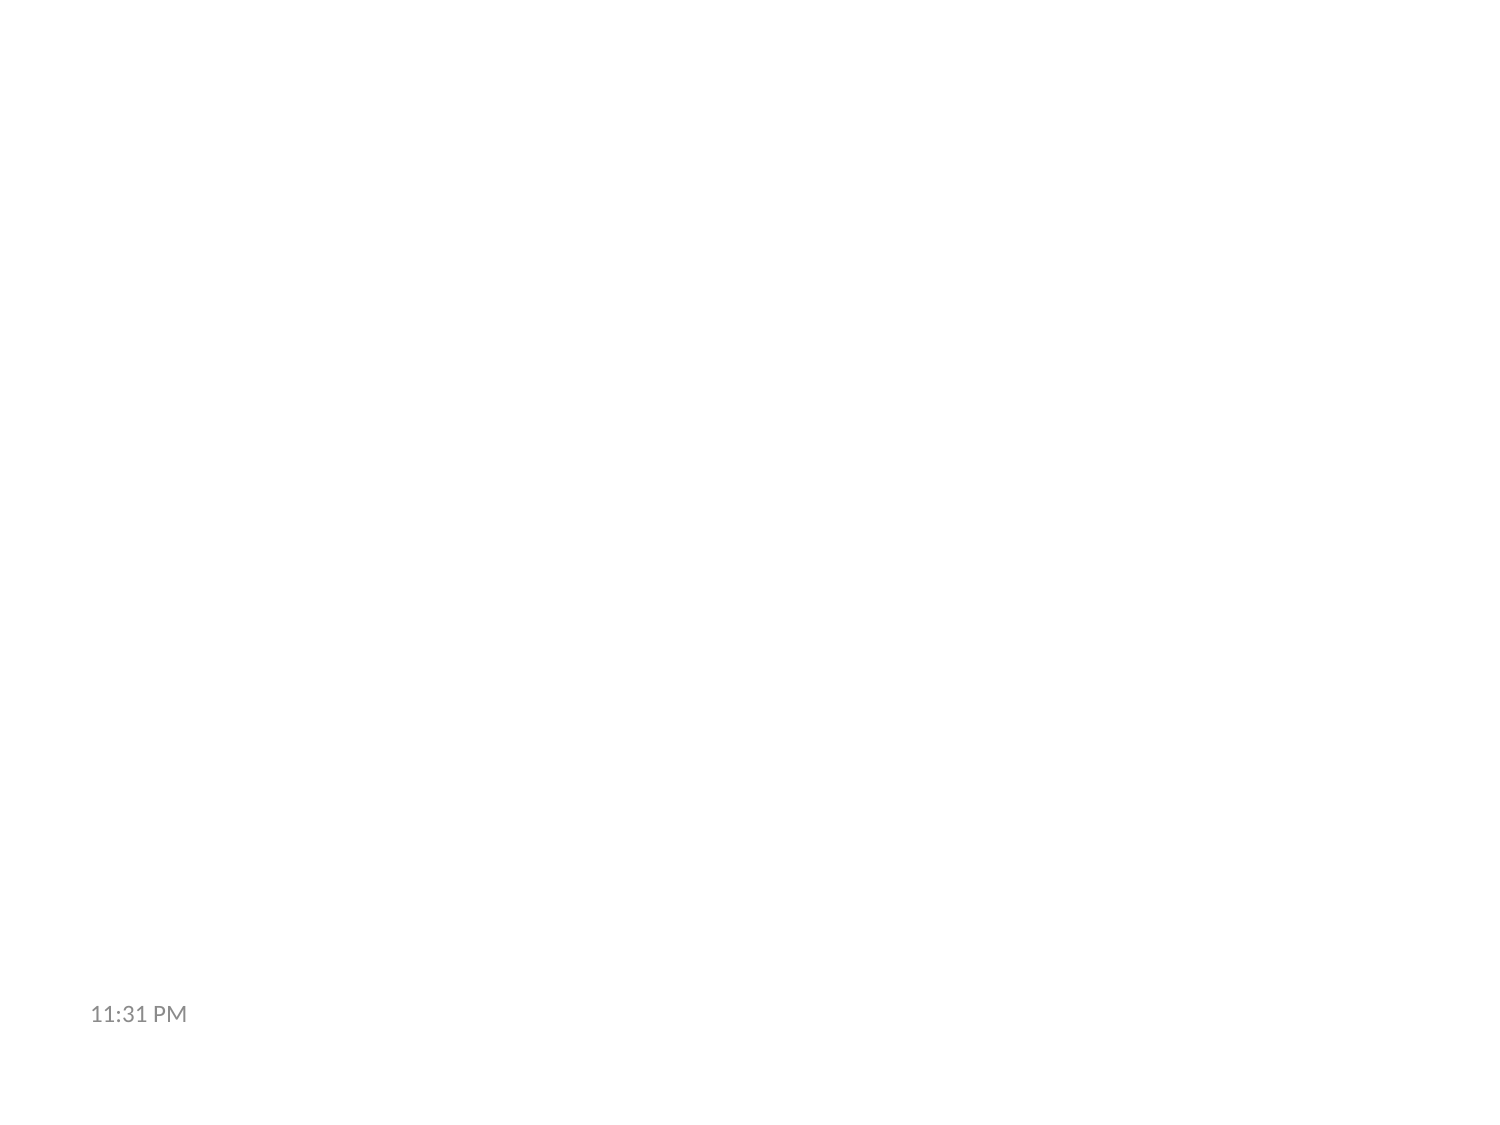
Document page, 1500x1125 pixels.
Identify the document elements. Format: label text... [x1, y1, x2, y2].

text_box 3:35 PM [75, 982, 425, 1043]
